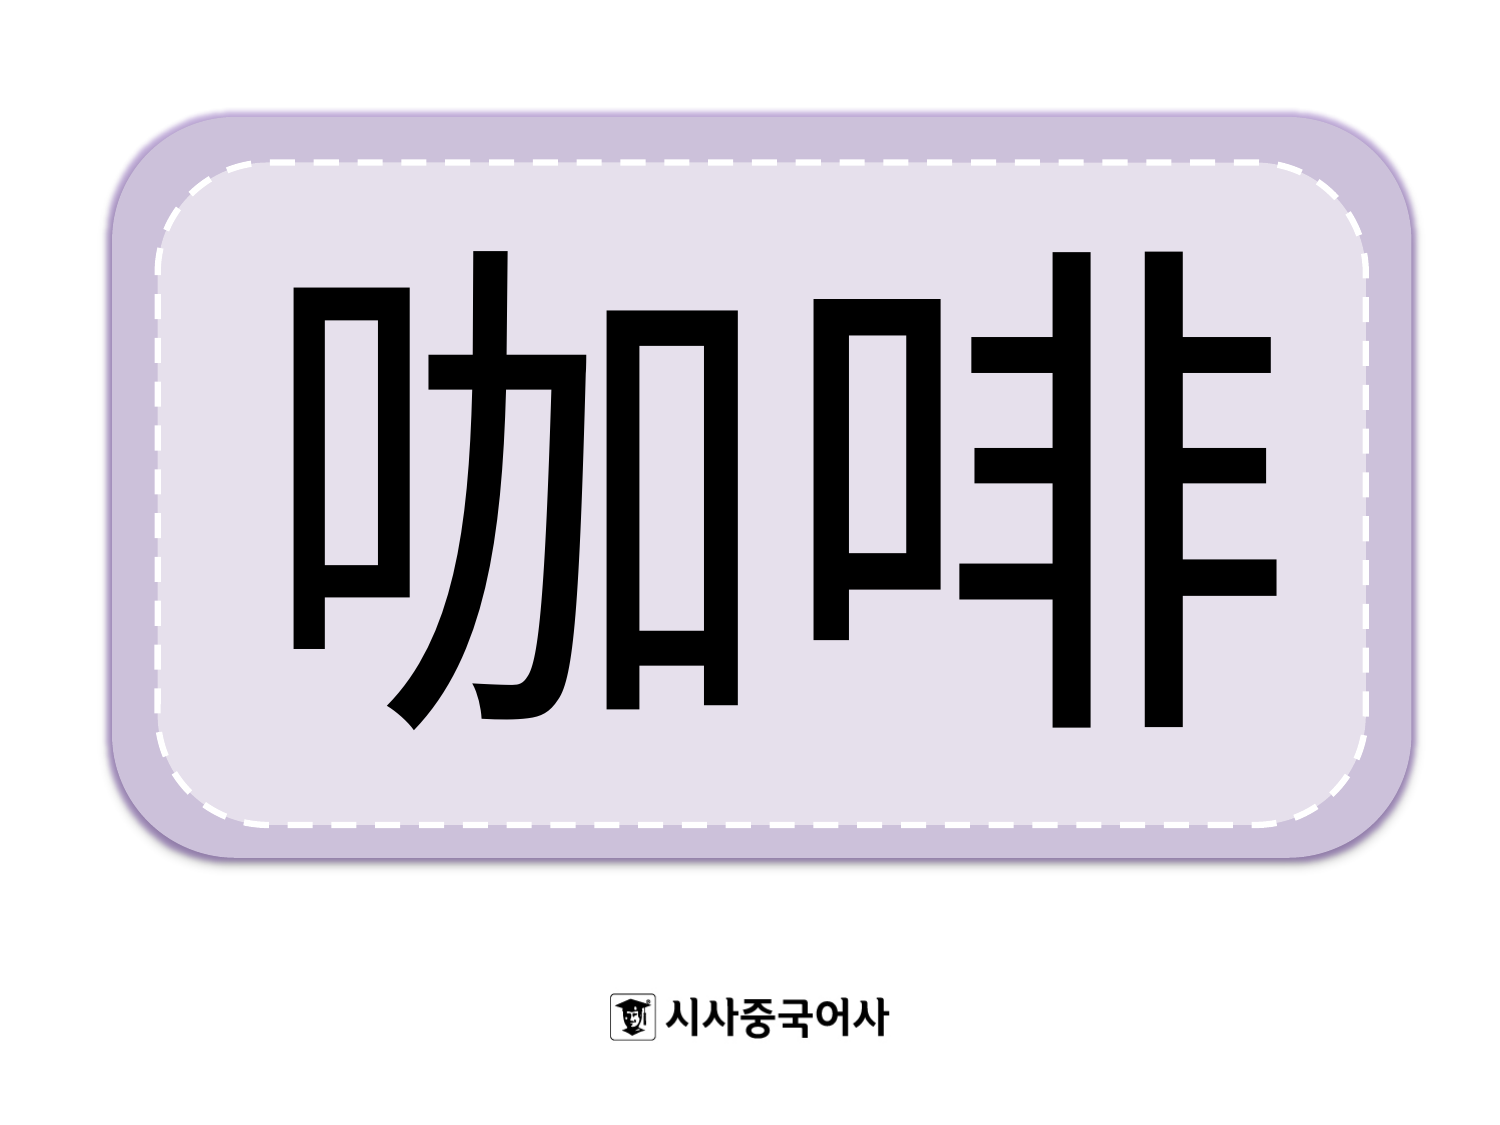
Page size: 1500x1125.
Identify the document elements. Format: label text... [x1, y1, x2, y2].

text_box 咖啡 [171, 148, 1380, 811]
picture [602, 987, 898, 1047]
text_box [162, 160, 1371, 824]
